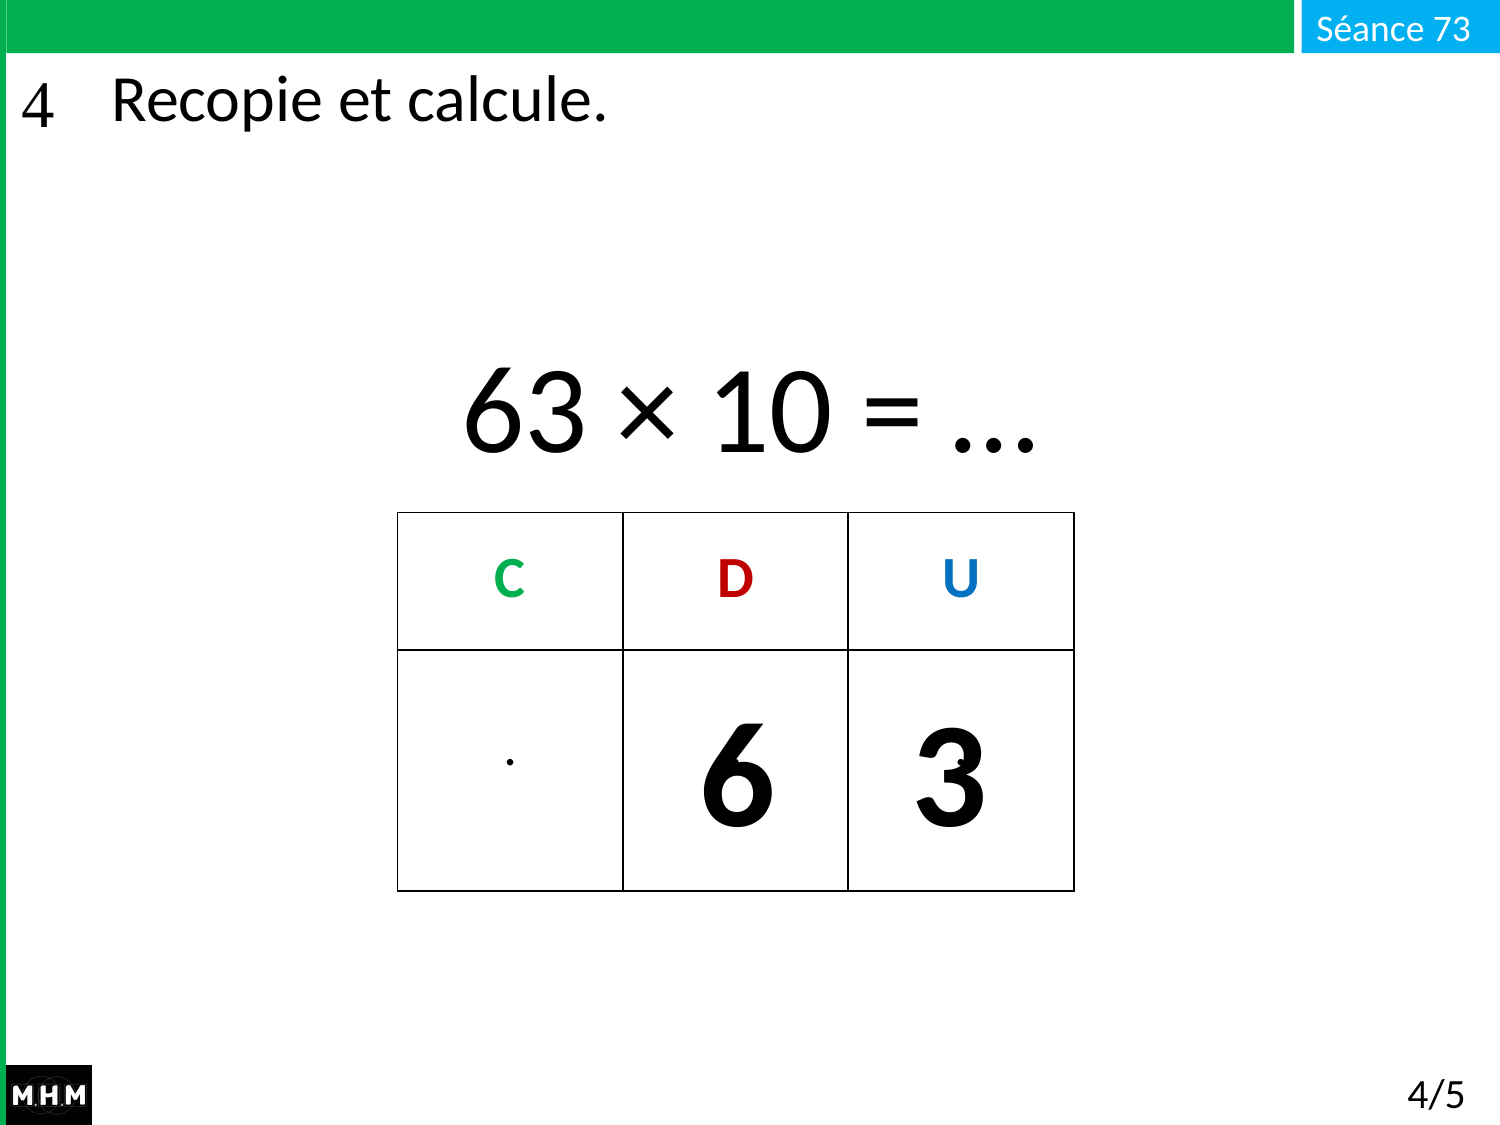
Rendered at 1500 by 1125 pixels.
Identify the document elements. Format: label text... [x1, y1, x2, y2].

table_header U [849, 513, 1073, 649]
table_cell . [849, 651, 1073, 890]
title Recopie et calcule. [96, 57, 1391, 144]
text_box 6 3 [685, 668, 1032, 864]
list 4/5 [1373, 1064, 1500, 1125]
table_cell . [398, 651, 622, 890]
table_cell . [624, 651, 847, 890]
text_box 63 × 10 = … [379, 245, 1121, 485]
table_header D [624, 513, 847, 649]
picture [6, 1065, 92, 1125]
table_header C [398, 513, 622, 649]
